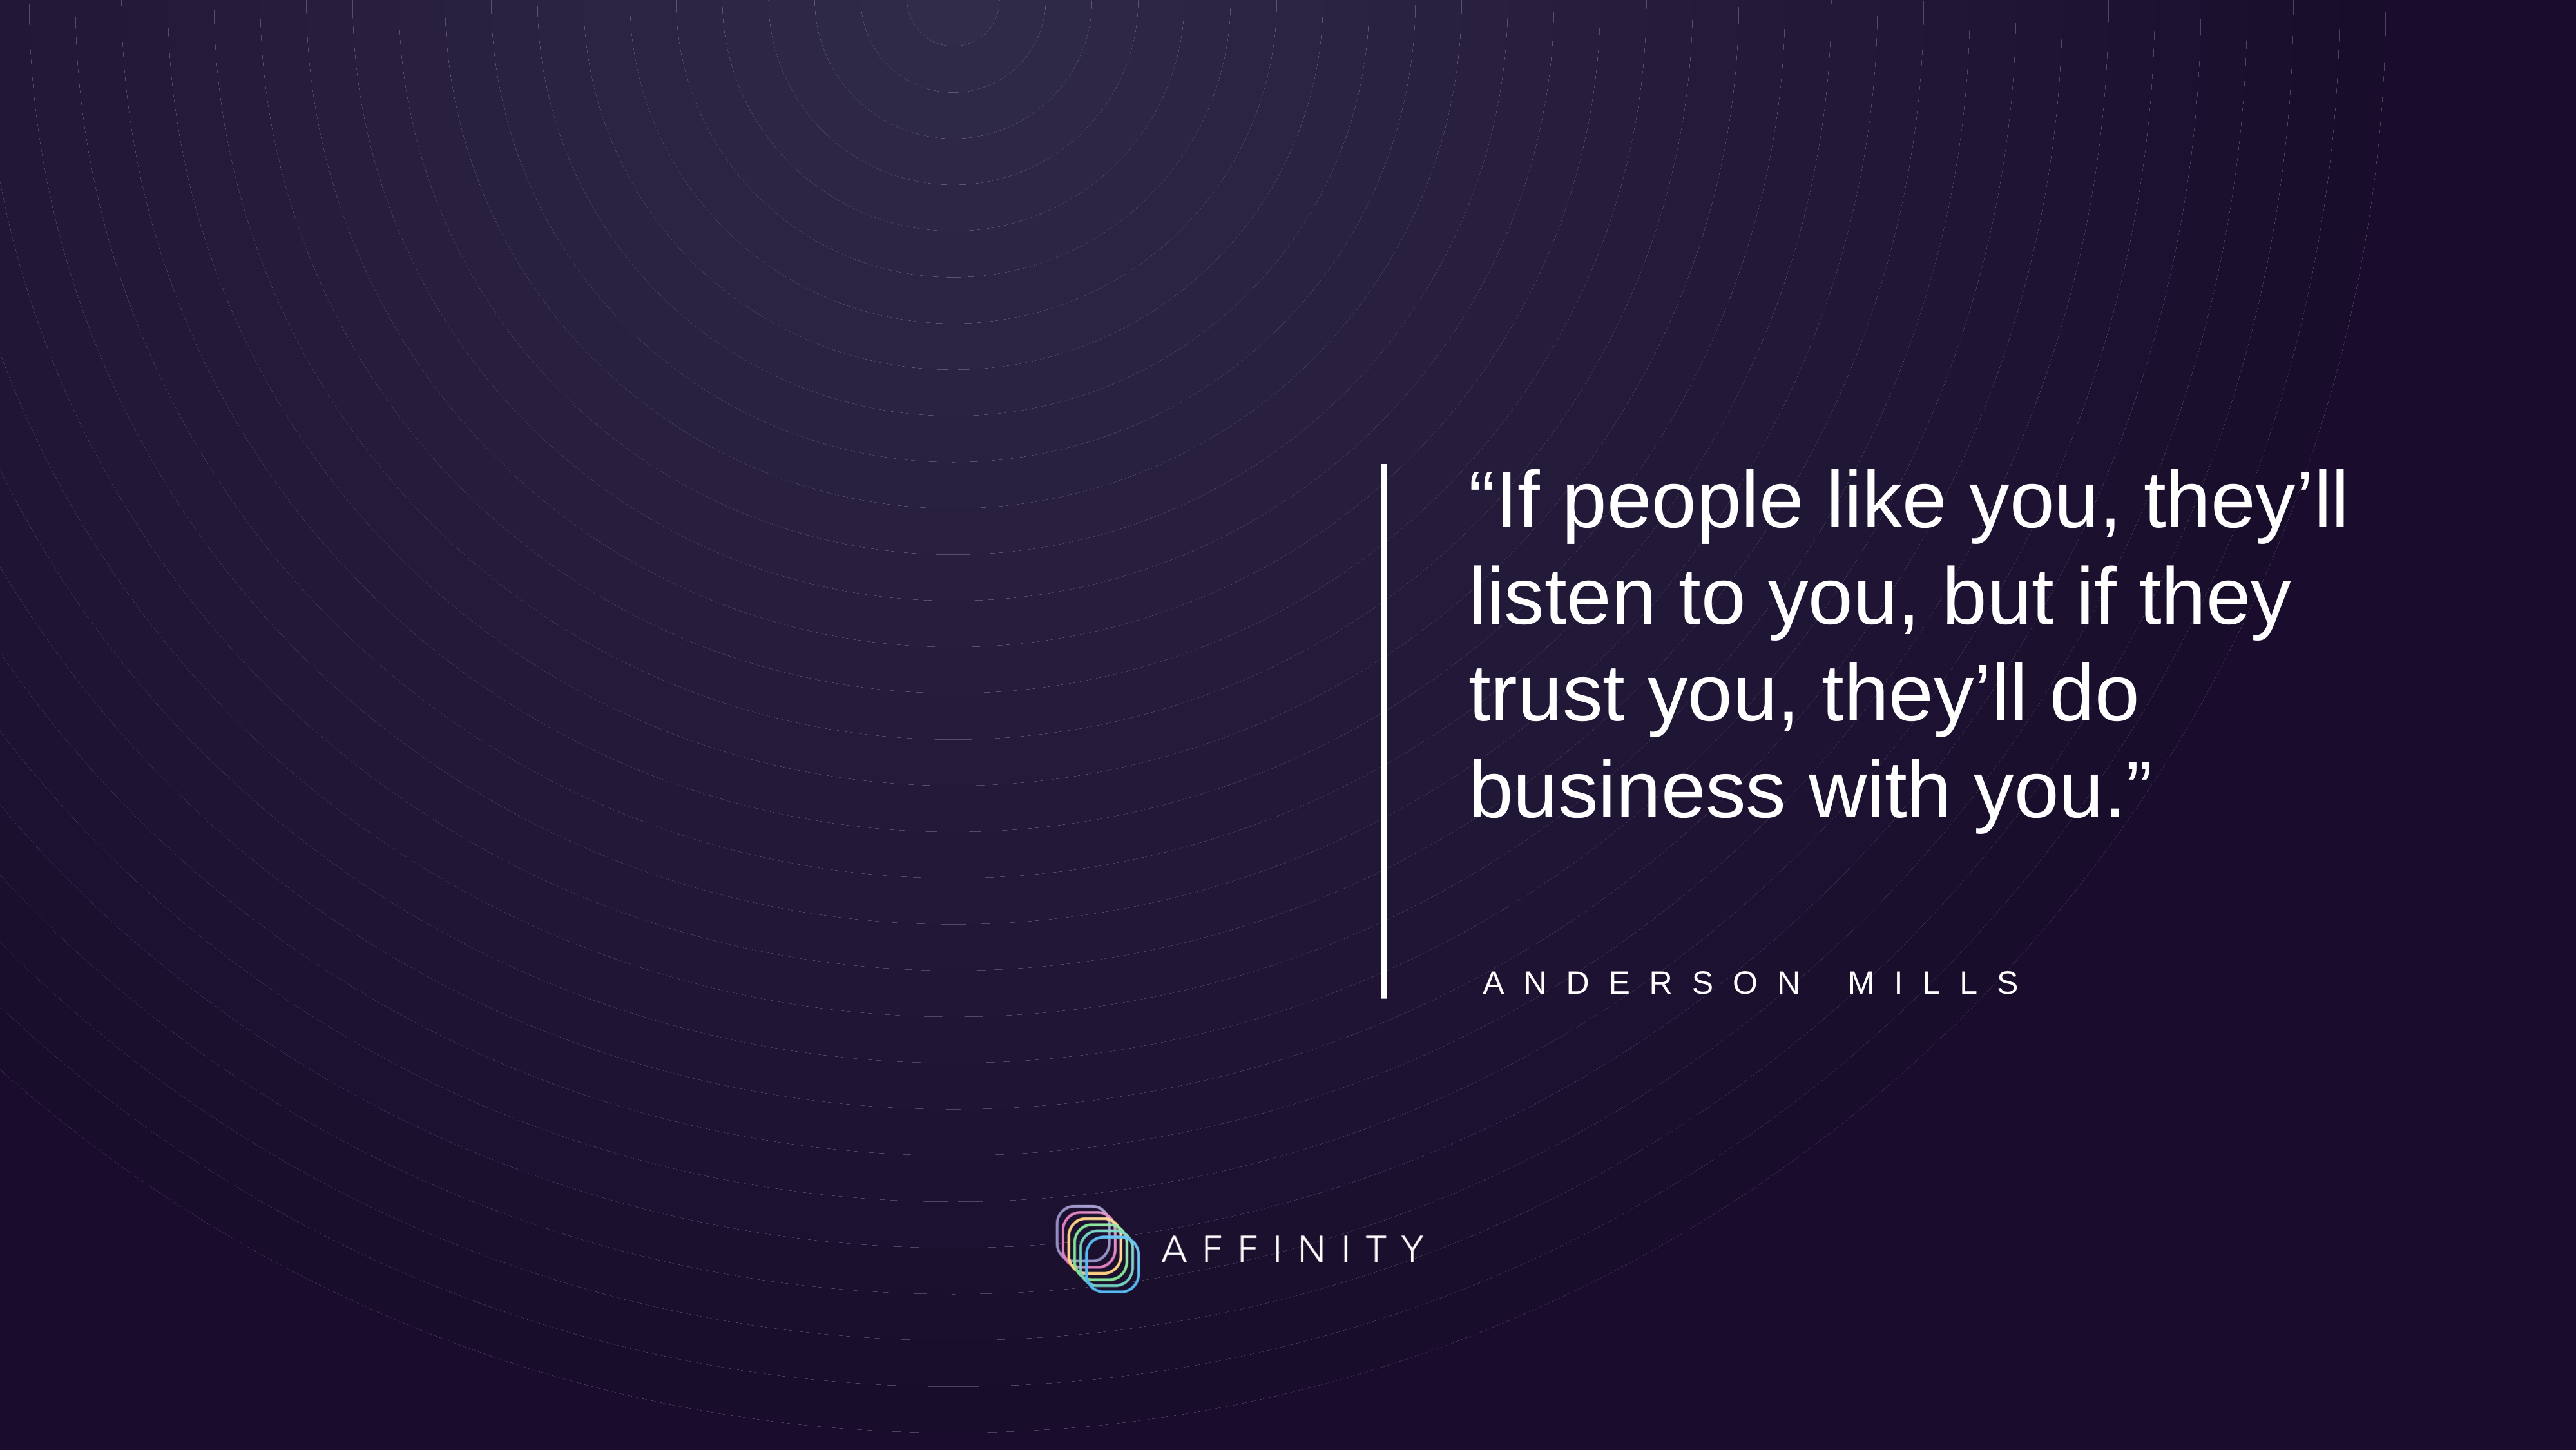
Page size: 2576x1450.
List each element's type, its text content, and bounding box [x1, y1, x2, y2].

text_box “If people like you, they’ll listen to you, but if they trust you, they’ll do business with you.” [1463, 442, 2407, 839]
picture [1053, 1202, 1426, 1297]
text_box [1381, 464, 1387, 999]
text_box ANDERSON MILLS [1477, 956, 2381, 1005]
